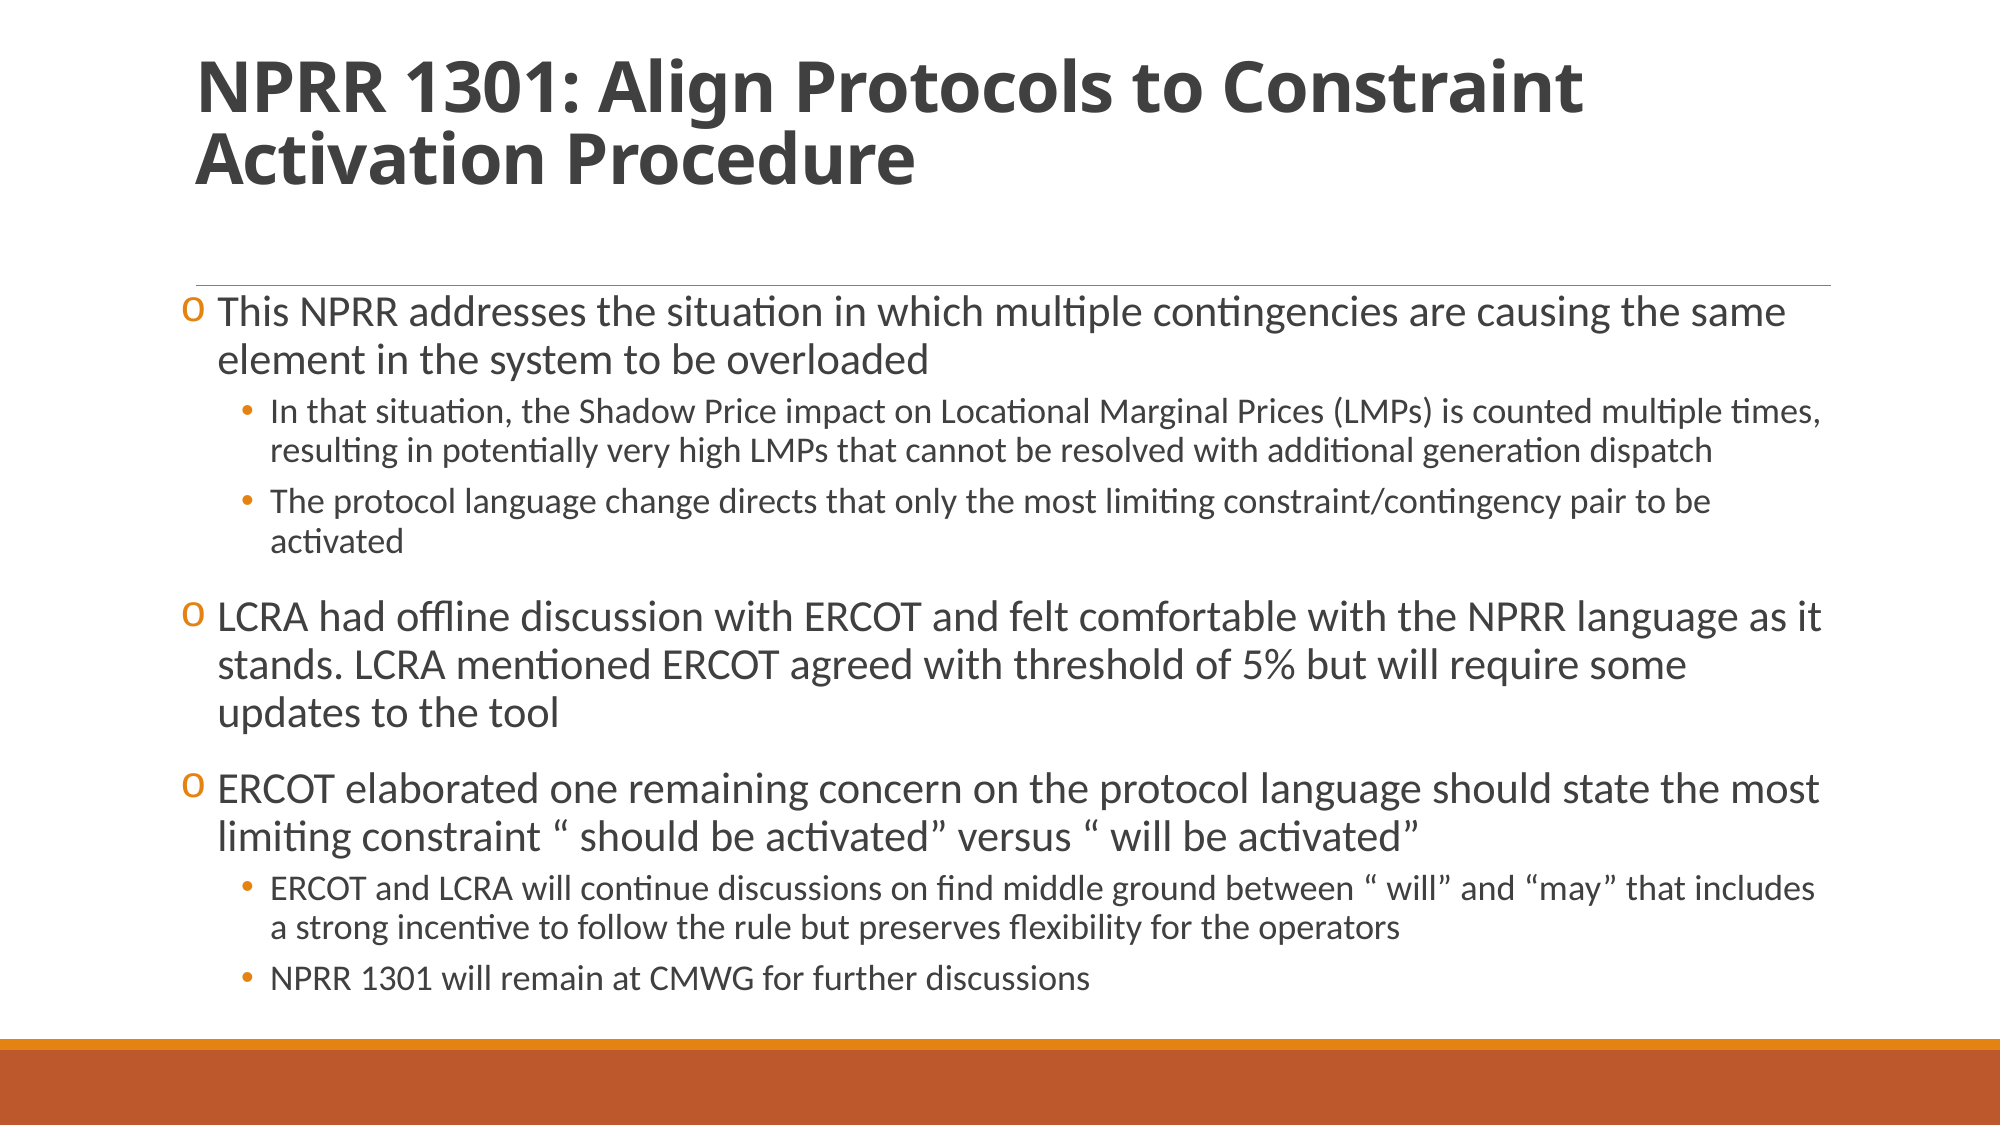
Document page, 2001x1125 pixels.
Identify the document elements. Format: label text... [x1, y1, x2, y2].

title NPRR 1301: Align Protocols to Constraint Activation Procedure [180, 47, 1830, 207]
list This NPRR addresses the situation in which multiple contingencies are causing the same element in the system to be overloaded In that situation, the Shadow Price impact on Locational Marginal Prices (LMPs) is counted multiple times, resulting in potentially very high LMPs that cannot be resolved with additional generation dispatch The protocol language change directs that only the most limiting constraint/contingency pair to be activated LCRA had offline discussion with ERCOT and felt comfortable with the NPRR language as it stands. LCRA mentioned ERCOT agreed with threshold of 5% but will require some updates to the tool ERCOT elaborated one remaining concern on the protocol language should state the most limiting constraint “ should be activated” versus “ will be activated” ERCOT and LCRA will continue discussions on find middle ground between “ will” and “may” that includes a strong incentive to follow the rule but preserves flexibility for the operators NPRR 1301 will remain at CMWG for further discussions [180, 280, 1830, 1015]
